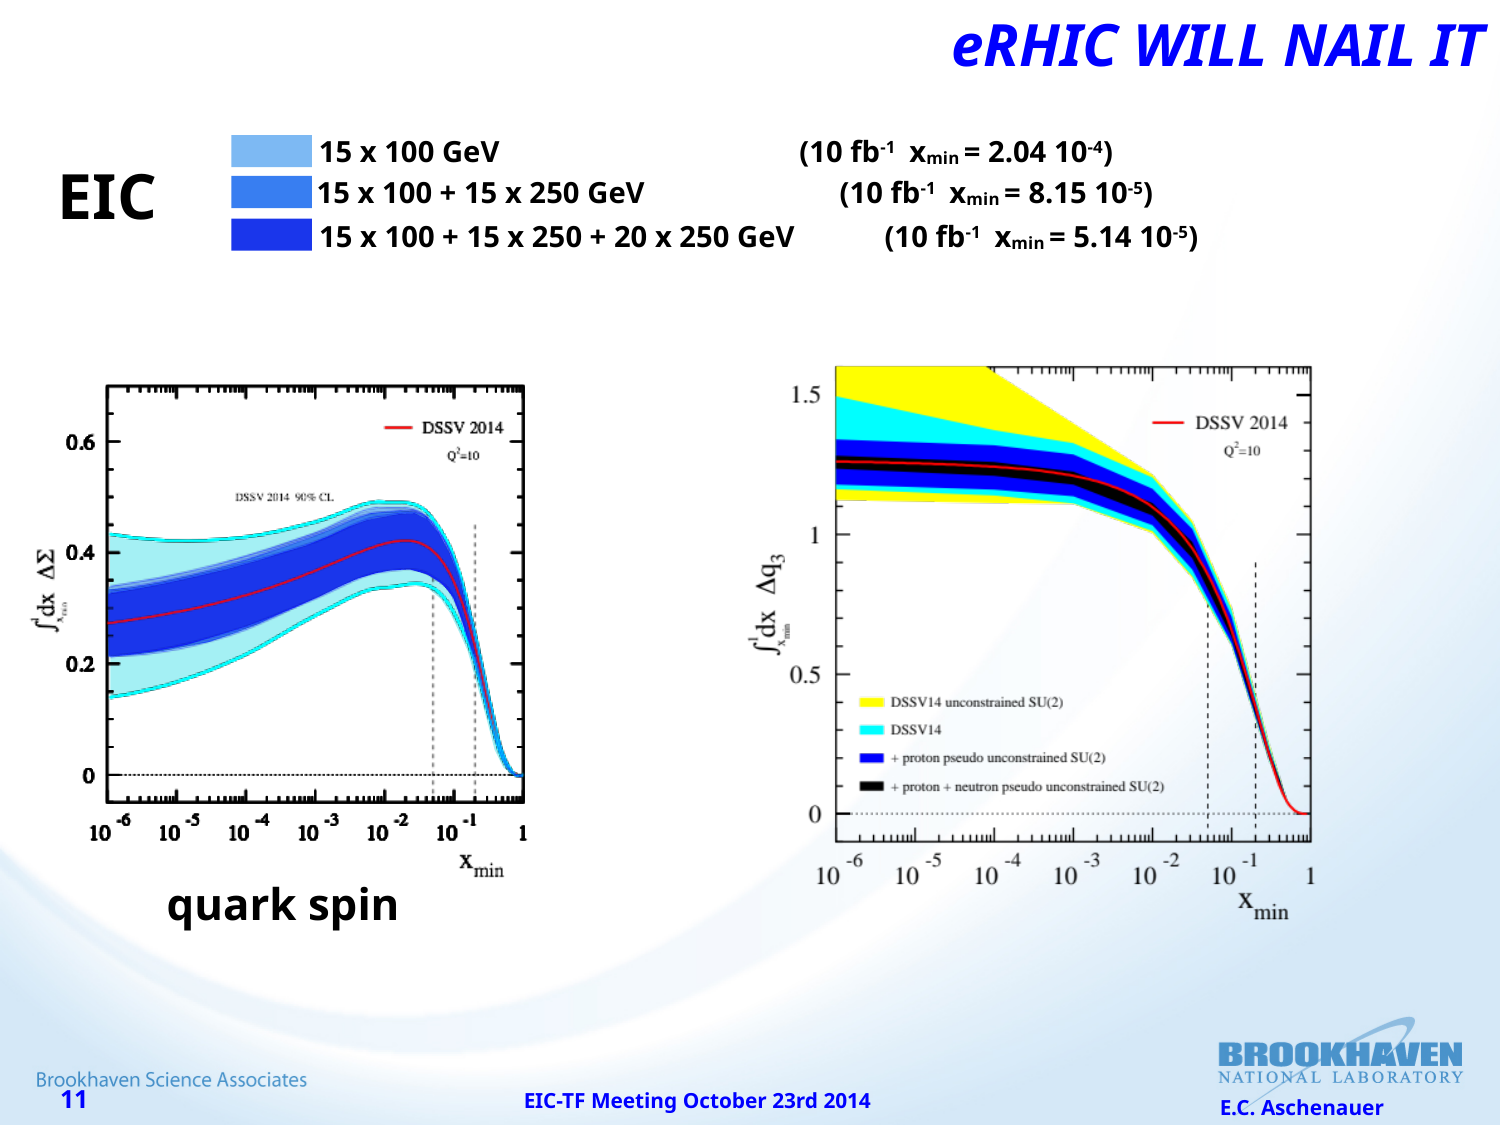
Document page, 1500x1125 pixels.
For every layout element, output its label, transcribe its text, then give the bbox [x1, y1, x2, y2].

text_box [231, 135, 312, 168]
text_box quark spin [160, 895, 465, 935]
footer EIC-TF Meeting October 23rd 2014 [333, 1063, 1067, 1125]
picture [0, 1, 1500, 1125]
text_box EIC [52, 151, 214, 239]
text_box [231, 175, 312, 209]
text_box 15 x 100 + 15 x 250 + 20 x 250 GeV (10 fb-1 xmin = 5.14 10-5) [313, 212, 1500, 260]
text_box [231, 218, 312, 251]
slide_number 11 [3, 1064, 104, 1125]
slide_number E.C. Aschenauer [1204, 1063, 1481, 1125]
text_box 15 x 100 GeV (10 fb-1 xmin = 2.04 10-4) [313, 127, 1473, 168]
title eRHIC will nail it [124, 0, 1500, 101]
text_box 15 x 100 + 15 x 250 GeV (10 fb-1 xmin = 8.15 10-5) [303, 168, 1500, 216]
